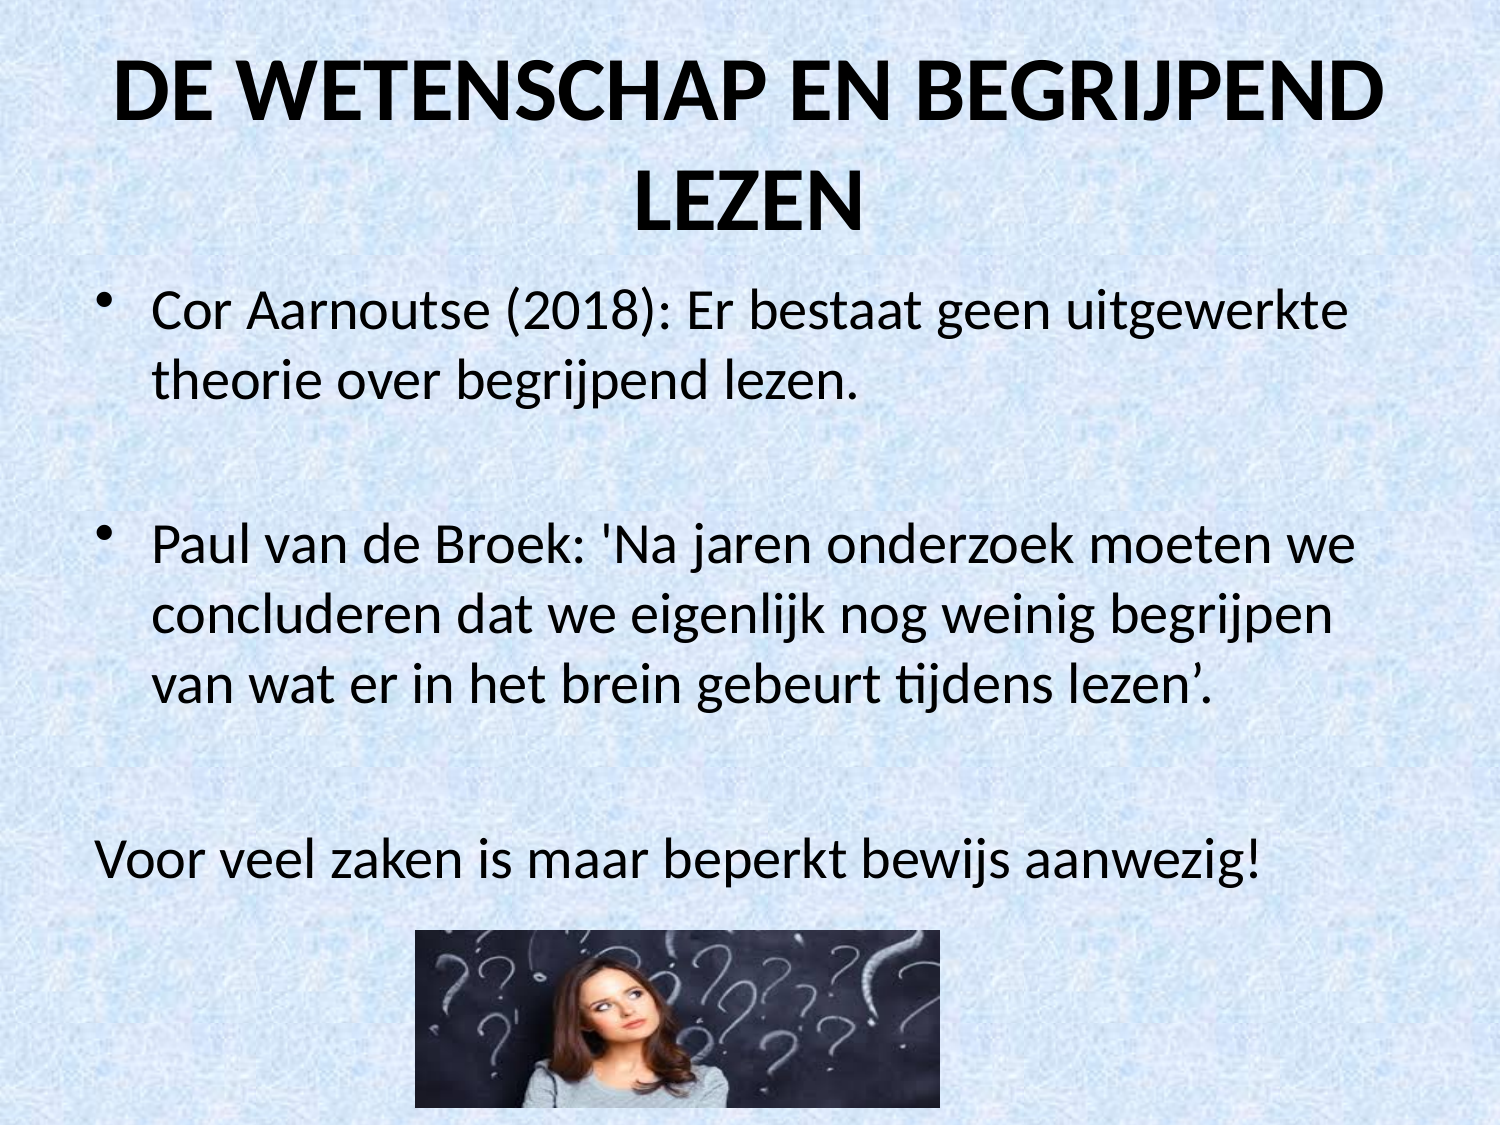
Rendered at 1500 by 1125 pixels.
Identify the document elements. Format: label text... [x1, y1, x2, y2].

picture [0, 0, 1500, 1125]
list Cor Aarnoutse (2018): Er bestaat geen uitgewerkte theorie over begrijpend lezen. Paul van de Broek: 'Na jaren onderzoek moeten we concluderen dat we eigenlijk nog weinig begrijpen van wat er in het brein gebeurt tijdens lezen’. Voor veel zaken is maar beperkt bewijs aanwezig! [79, 264, 1430, 1007]
title DE WETENSCHAP EN BEGRIJPEND LEZEN [75, 45, 1425, 233]
